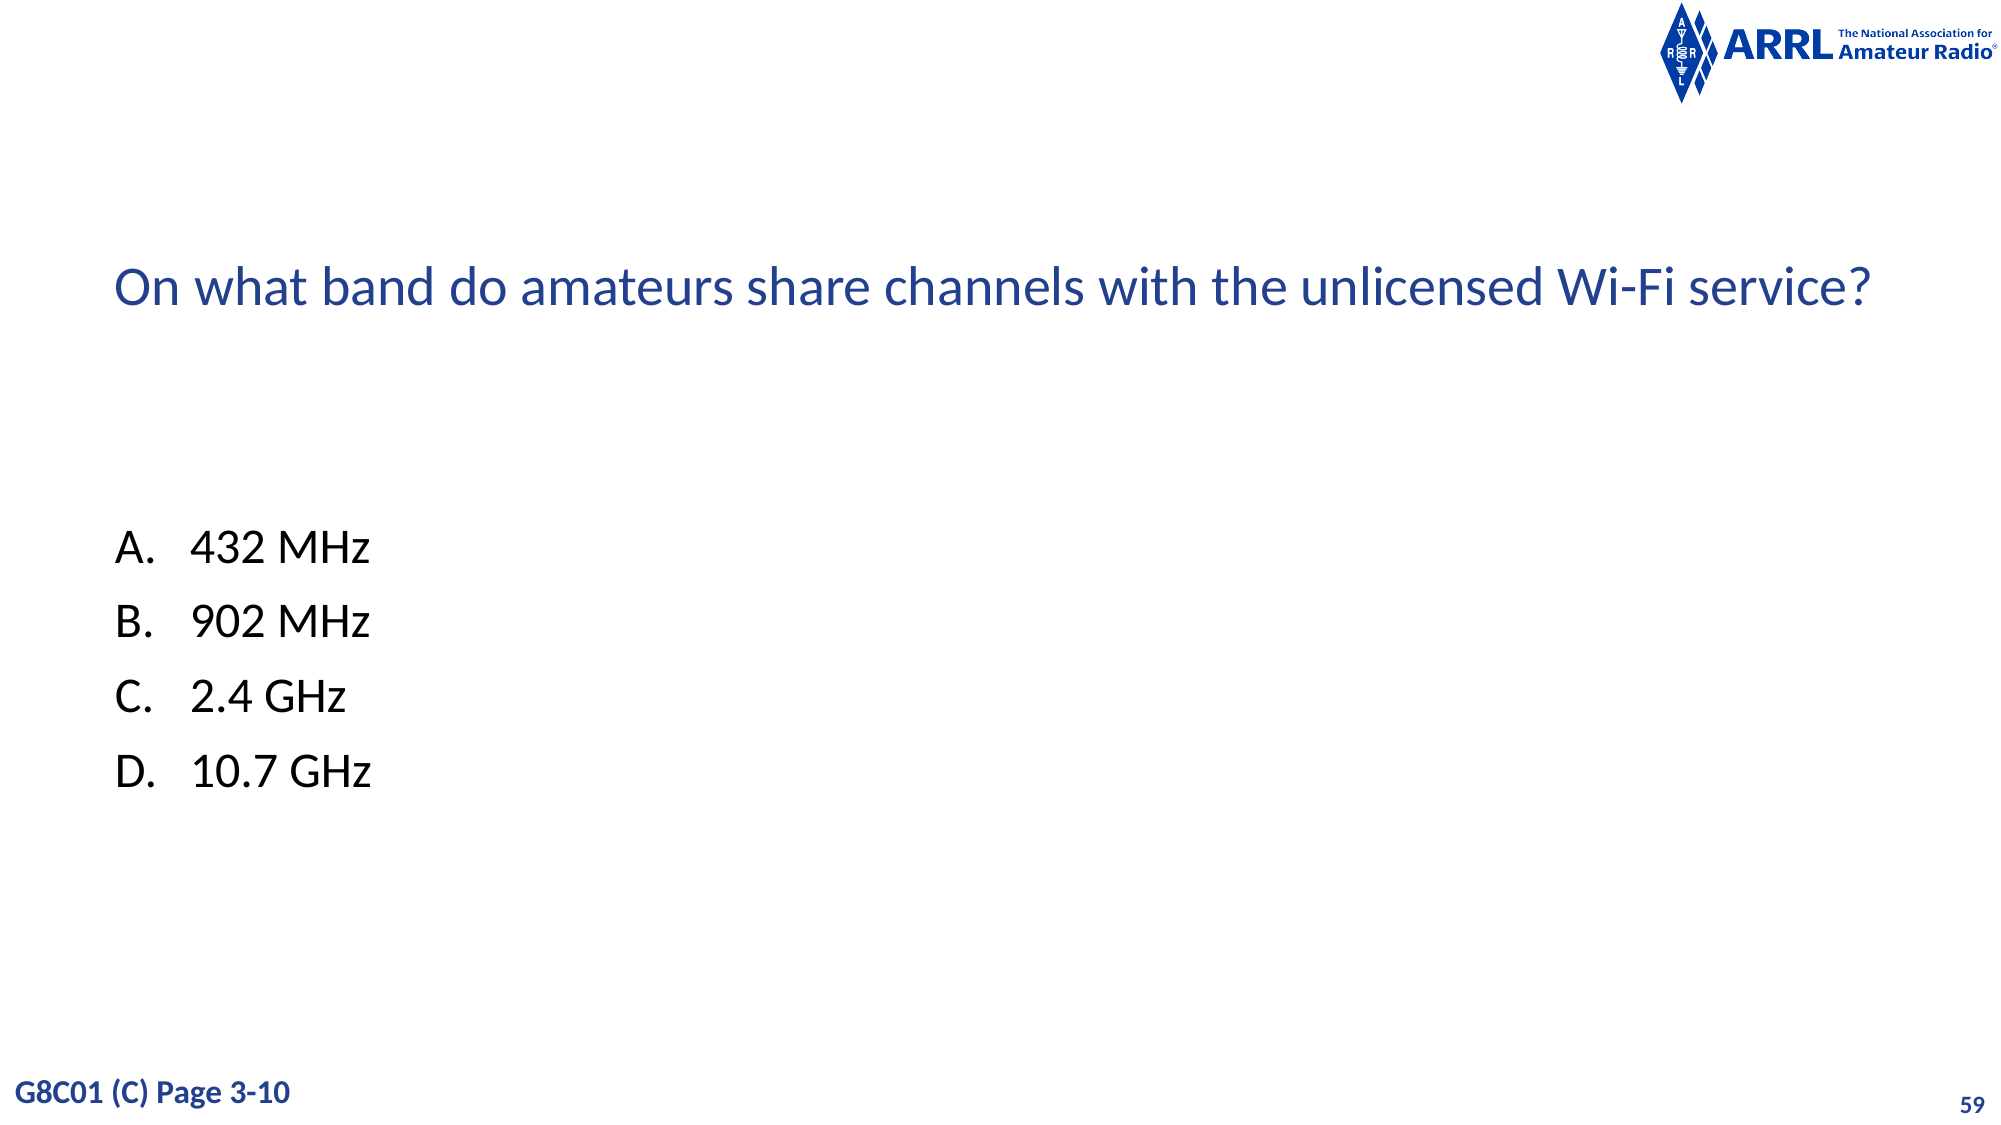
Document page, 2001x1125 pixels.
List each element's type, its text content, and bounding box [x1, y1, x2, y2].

list 432 MHz 902 MHz 2.4 GHz 10.7 GHz [99, 512, 1900, 1005]
text_box 59 [1899, 1081, 2000, 1125]
text_box G8C01 (C) Page 3-10 [0, 1062, 1313, 1118]
picture [1658, 0, 1999, 106]
title On what band do amateurs share channels with the unlicensed Wi-Fi service? [99, 249, 1900, 388]
